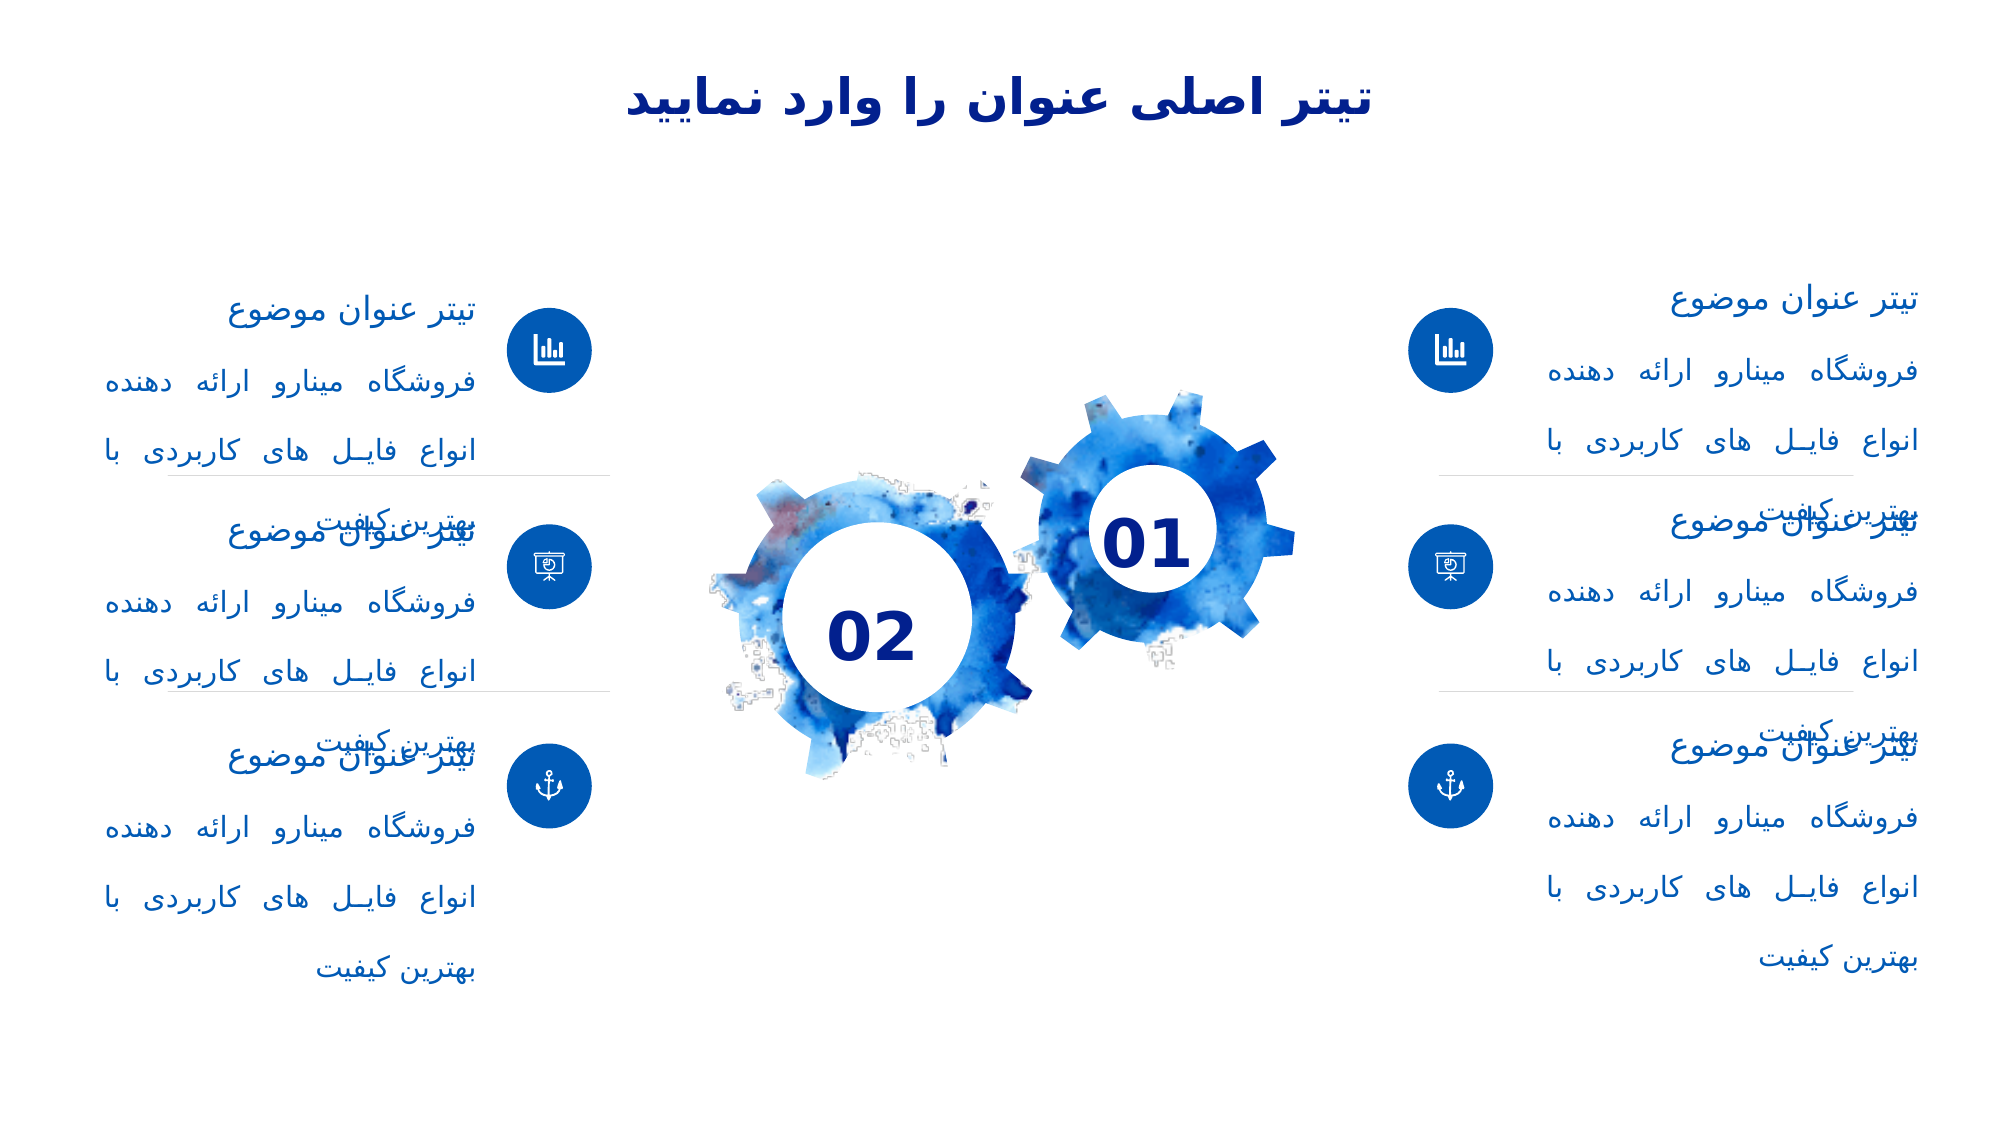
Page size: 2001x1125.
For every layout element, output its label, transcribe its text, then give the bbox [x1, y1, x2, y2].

text_box [533, 334, 565, 366]
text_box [704, 444, 1051, 791]
text_box تیتر عنوان موضوع فروشگاه مینارو ارائه دهنده انواع فایل های کاربردی با بهترین کیفیت [1518, 229, 1934, 450]
text_box [533, 551, 565, 581]
text_box تیتر عنوان موضوع فروشگاه مینارو ارائه دهنده انواع فایل های کاربردی با بهترین کیفیت [76, 685, 492, 991]
text_box تیتر عنوان موضوع فروشگاه مینارو ارائه دهنده انواع فایل های کاربردی با بهترین کیفیت [1518, 675, 1934, 981]
text_box [1407, 523, 1494, 610]
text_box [1408, 307, 1494, 393]
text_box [1010, 386, 1296, 672]
text_box تیتر عنوان موضوع فروشگاه مینارو ارائه دهنده انواع فایل های کاربردی با بهترین کیفیت [1518, 450, 1934, 675]
text_box [535, 770, 563, 801]
text_box تیتر عنوان موضوع فروشگاه مینارو ارائه دهنده انواع فایل های کاربردی با بهترین کیفیت [76, 460, 492, 685]
text_box تیتر عنوان موضوع فروشگاه مینارو ارائه دهنده انواع فایل های کاربردی با بهترین کیفیت [76, 239, 492, 460]
text_box [506, 307, 593, 394]
text_box [1437, 770, 1465, 801]
text_box تیتر اصلی عنوان را وارد نمایید [0, 27, 2000, 132]
text_box [1435, 551, 1467, 581]
text_box [1407, 742, 1494, 830]
text_box [506, 523, 593, 610]
text_box [506, 742, 593, 830]
